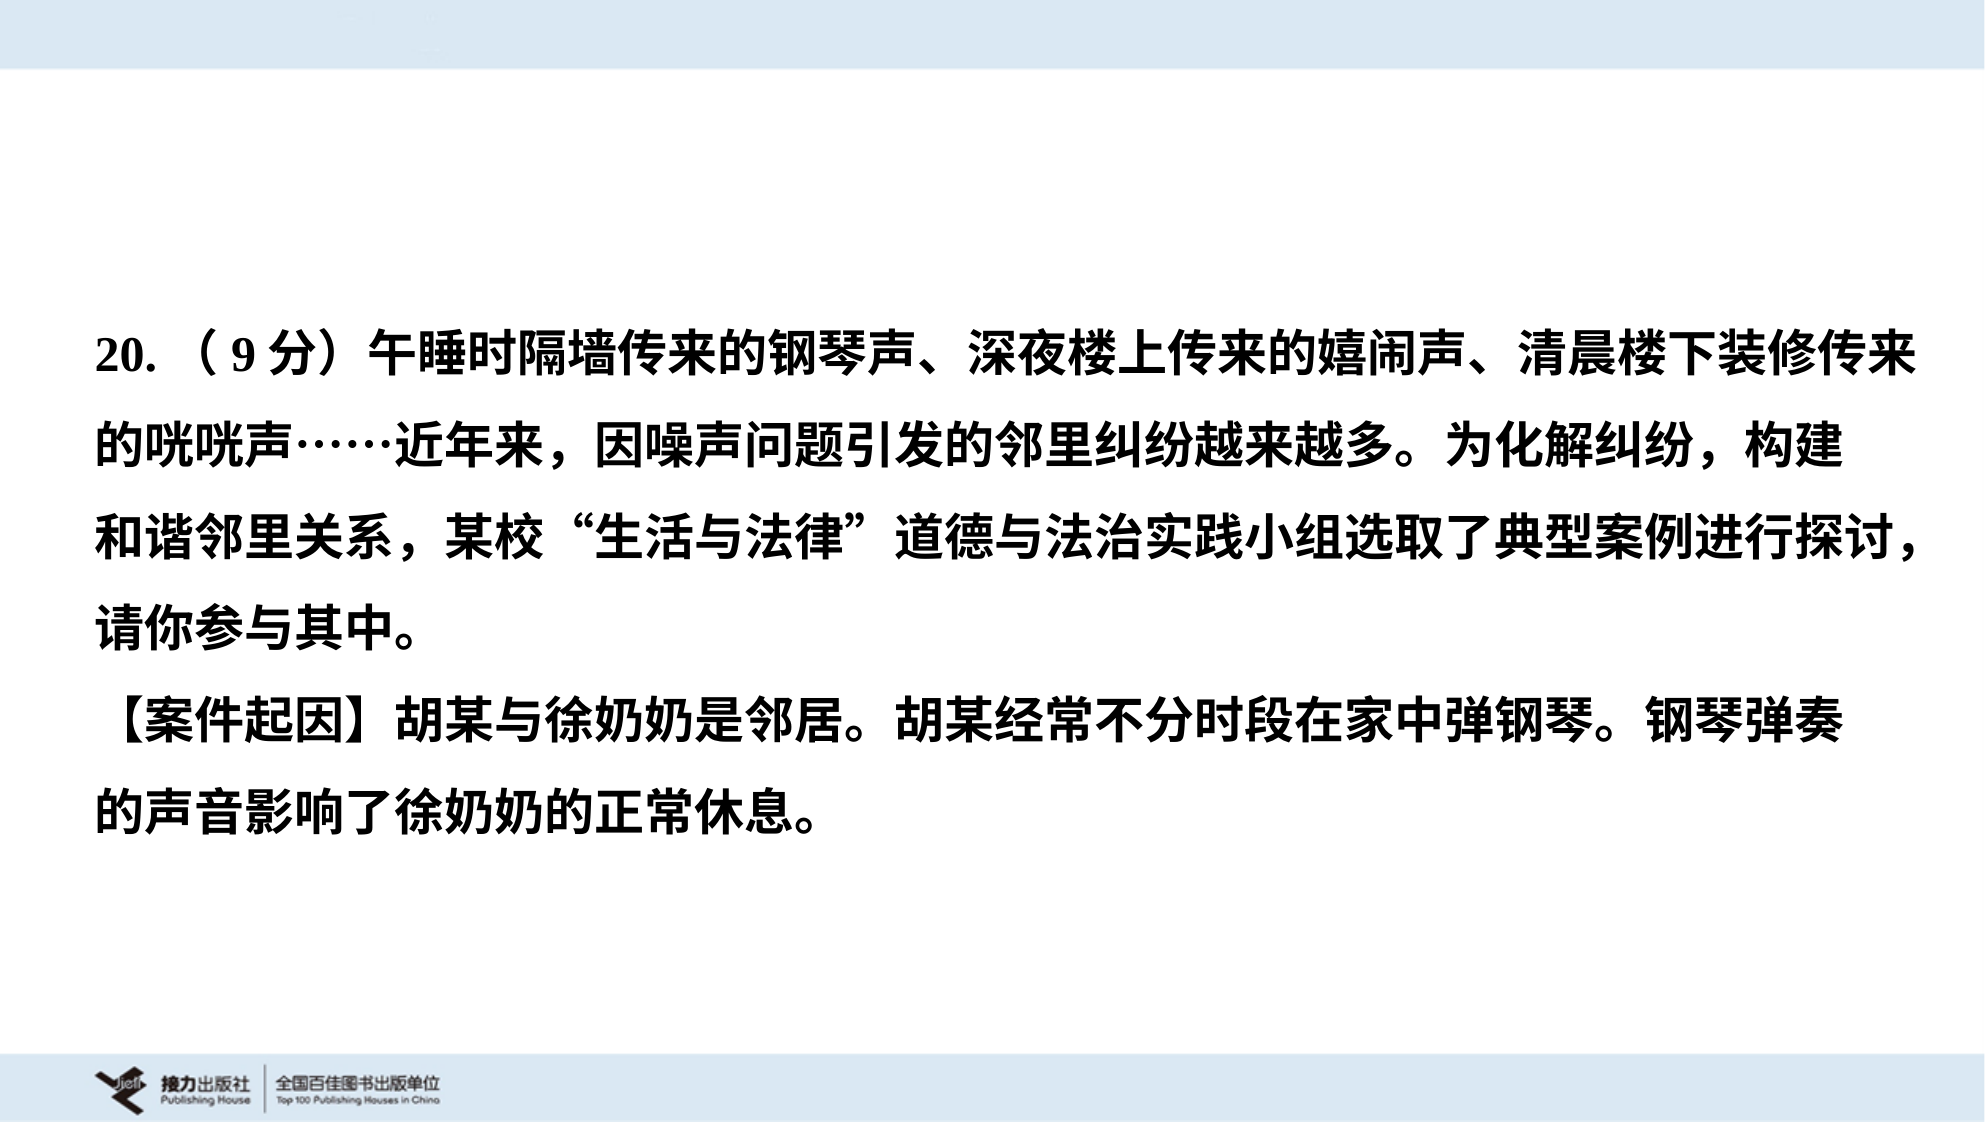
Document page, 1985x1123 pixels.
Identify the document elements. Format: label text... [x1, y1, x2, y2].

text_box 20.（9分）午睡时隔墙传来的钢琴声、深夜楼上传来的嬉闹声、清晨楼下装修传来 的咣咣声……近年来，因噪声问题引发的邻里纠纷越来越多。为化解纠纷，构建 和谐邻里关系，某校“生活与法律”道德与法治实践小组选取了典型案例进行探讨， 请你参与其中。 【案件起因】胡某与徐奶奶是邻居。胡某经常不分时段在家中弹钢琴。钢琴弹奏 的声音影响了徐奶奶的正常休息。 [94, 290, 1892, 840]
picture [0, 0, 1985, 1122]
